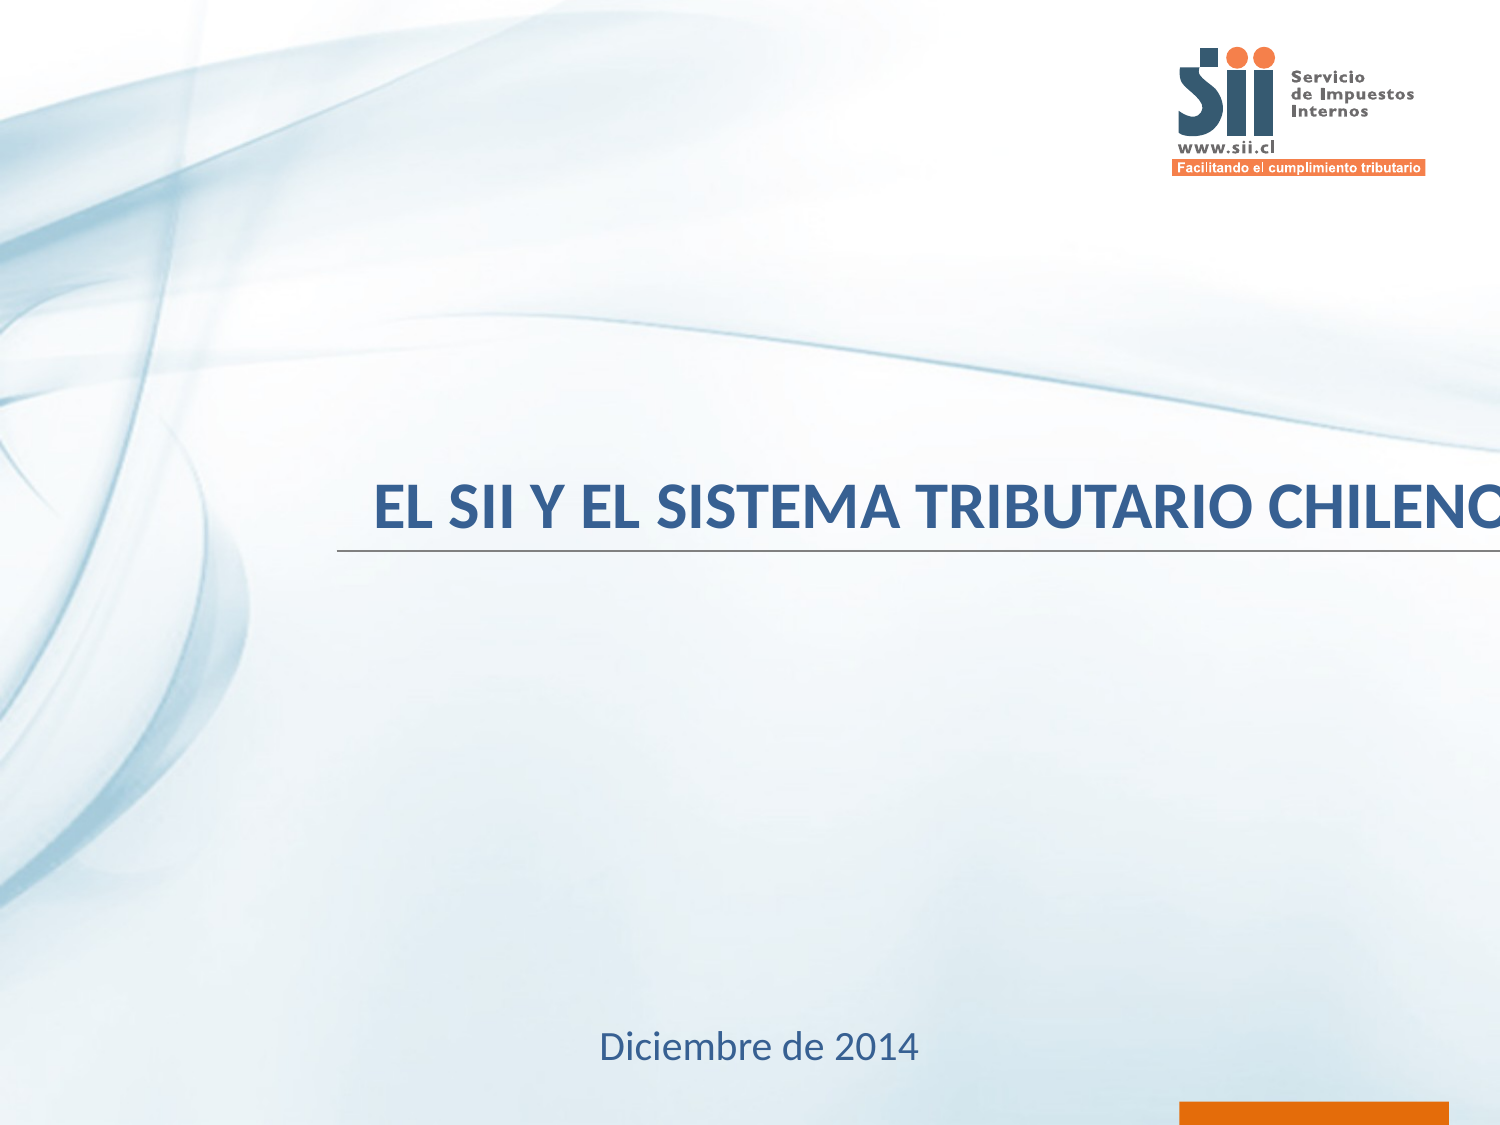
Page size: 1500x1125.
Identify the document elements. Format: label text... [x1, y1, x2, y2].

text_box EL SII Y EL SISTEMA TRIBUTARIO CHILENO [358, 454, 1500, 550]
picture [0, 0, 1500, 1125]
text_box [1177, 1099, 1451, 1125]
text_box Diciembre de 2014 [584, 1011, 1058, 1077]
